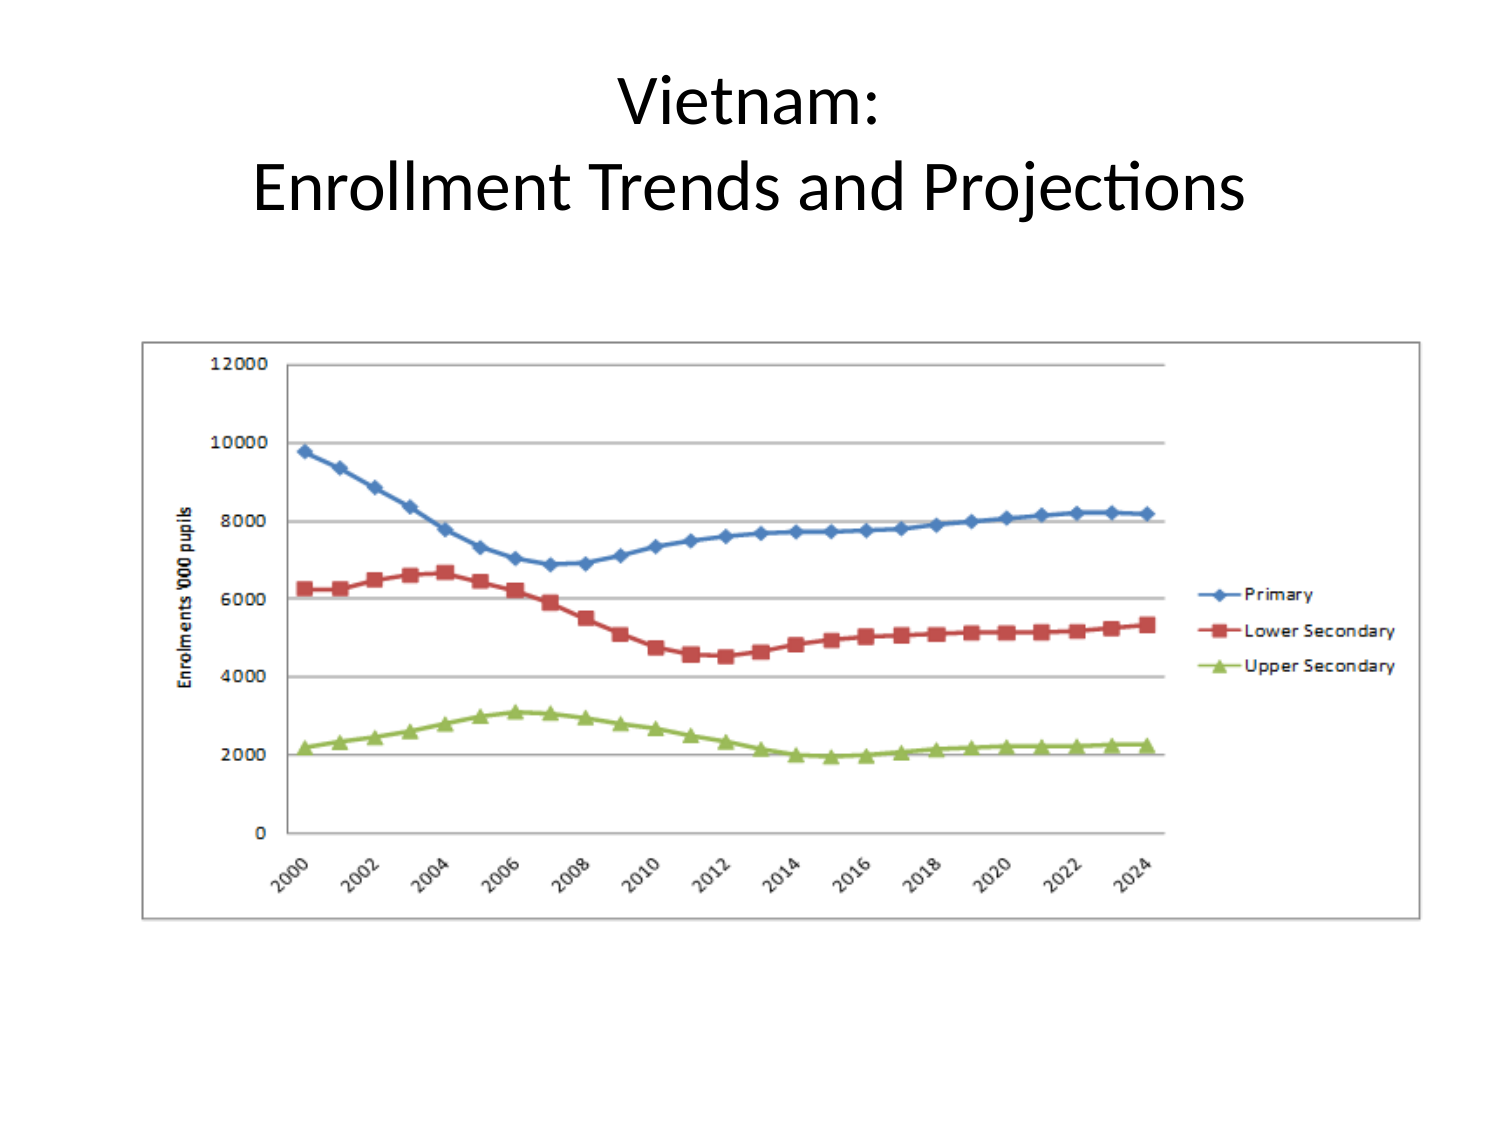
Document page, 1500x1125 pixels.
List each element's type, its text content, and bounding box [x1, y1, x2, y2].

title Vietnam: Enrollment Trends and Projections [75, 45, 1425, 233]
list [137, 337, 1426, 926]
